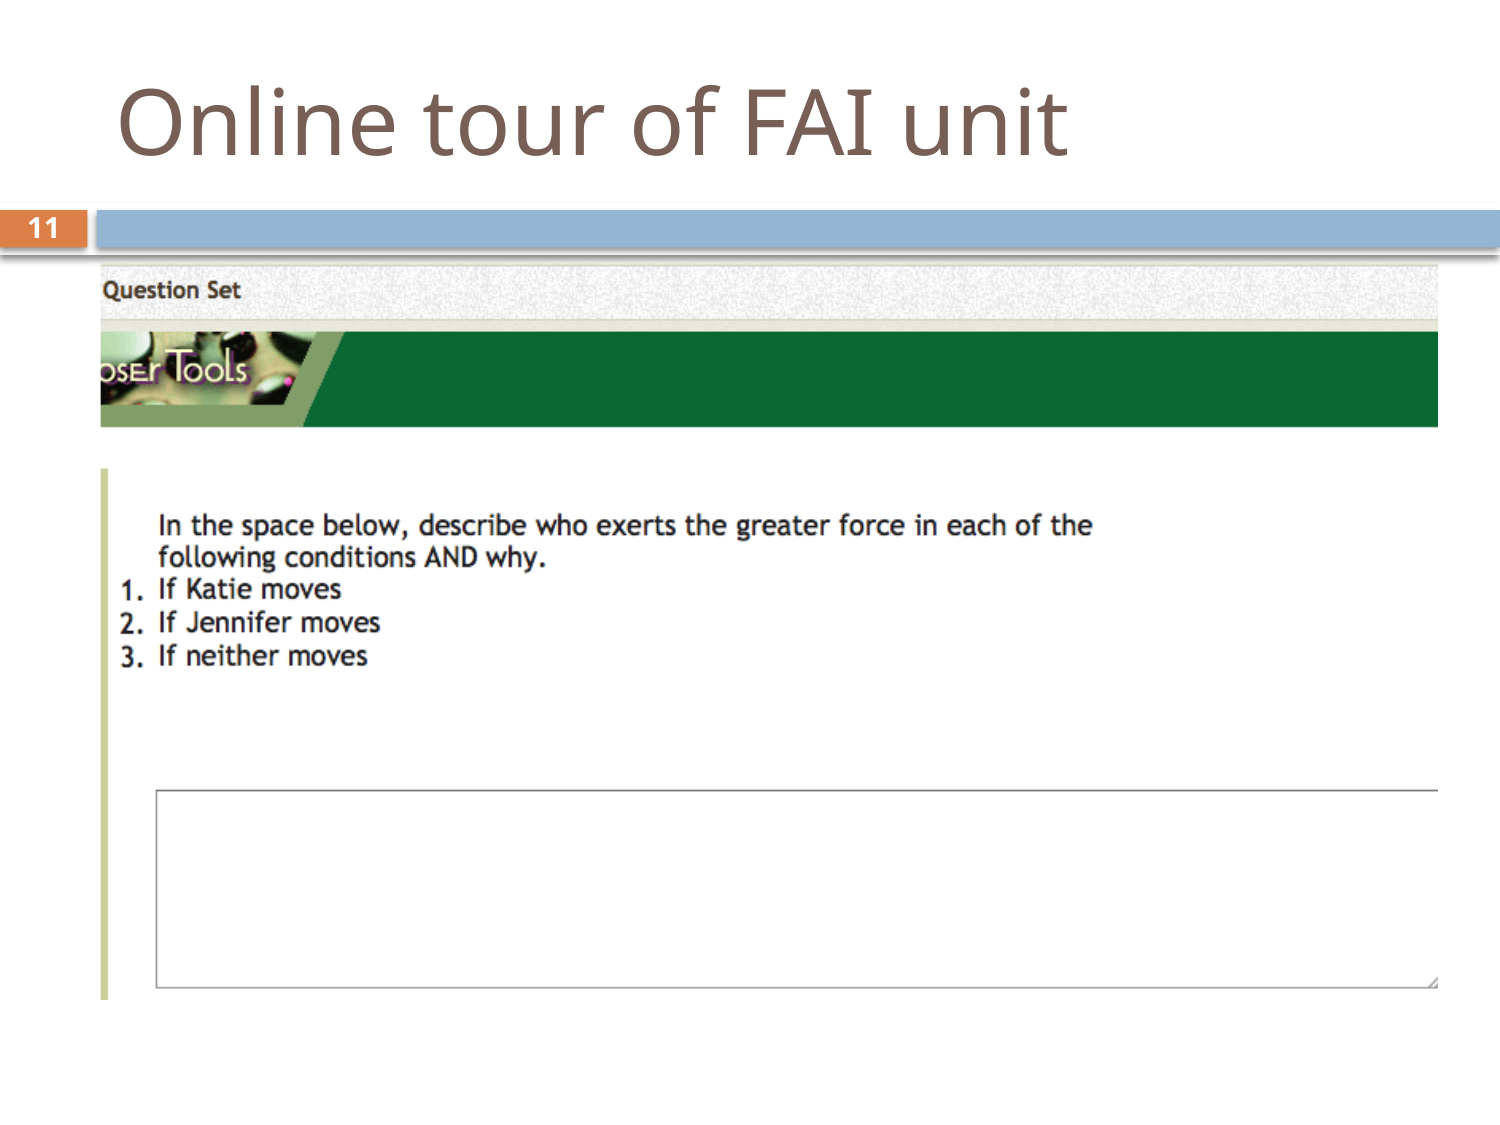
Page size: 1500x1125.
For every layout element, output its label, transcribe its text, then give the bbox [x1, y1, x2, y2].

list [100, 262, 1439, 1001]
title Online tour of FAI unit [100, 37, 1438, 200]
slide_number 11 [0, 208, 88, 249]
